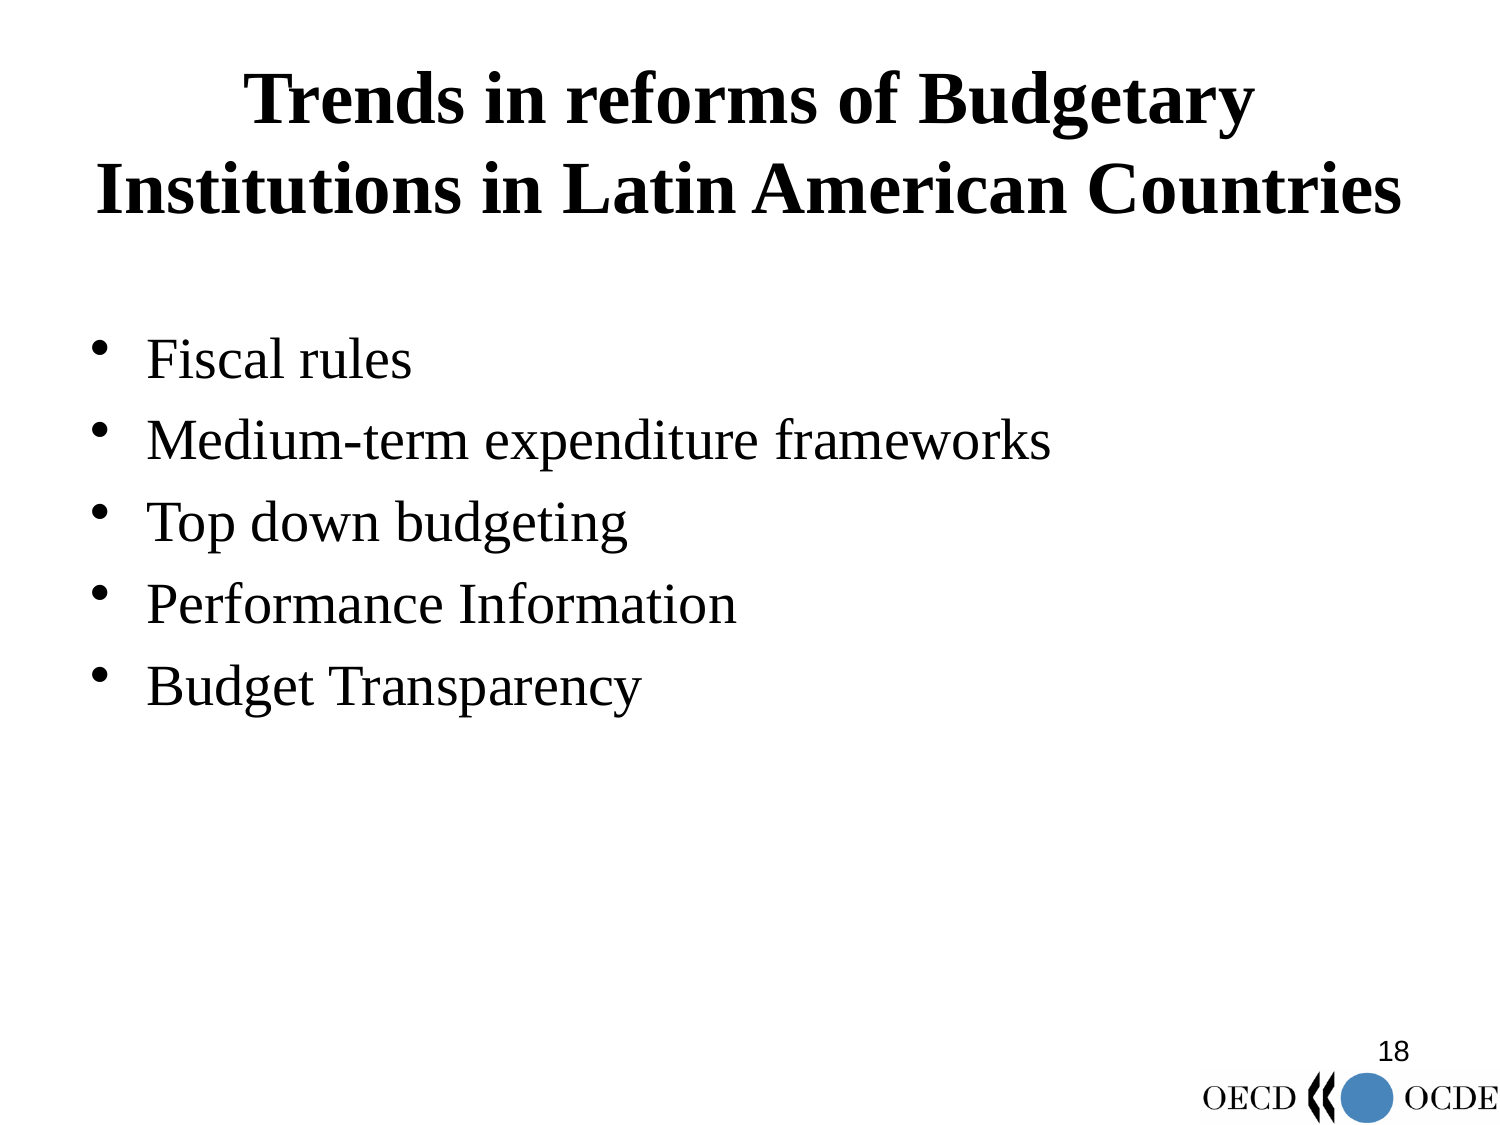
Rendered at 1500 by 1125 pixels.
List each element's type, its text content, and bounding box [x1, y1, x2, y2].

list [1199, 1068, 1500, 1125]
list Fiscal rules Medium-term expenditure frameworks Top down budgeting Performance Information Budget Transparency [74, 312, 1363, 1006]
slide_number 18 [1074, 1024, 1426, 1103]
title Trends in reforms of Budgetary Institutions in Latin American Countries [74, 44, 1426, 233]
